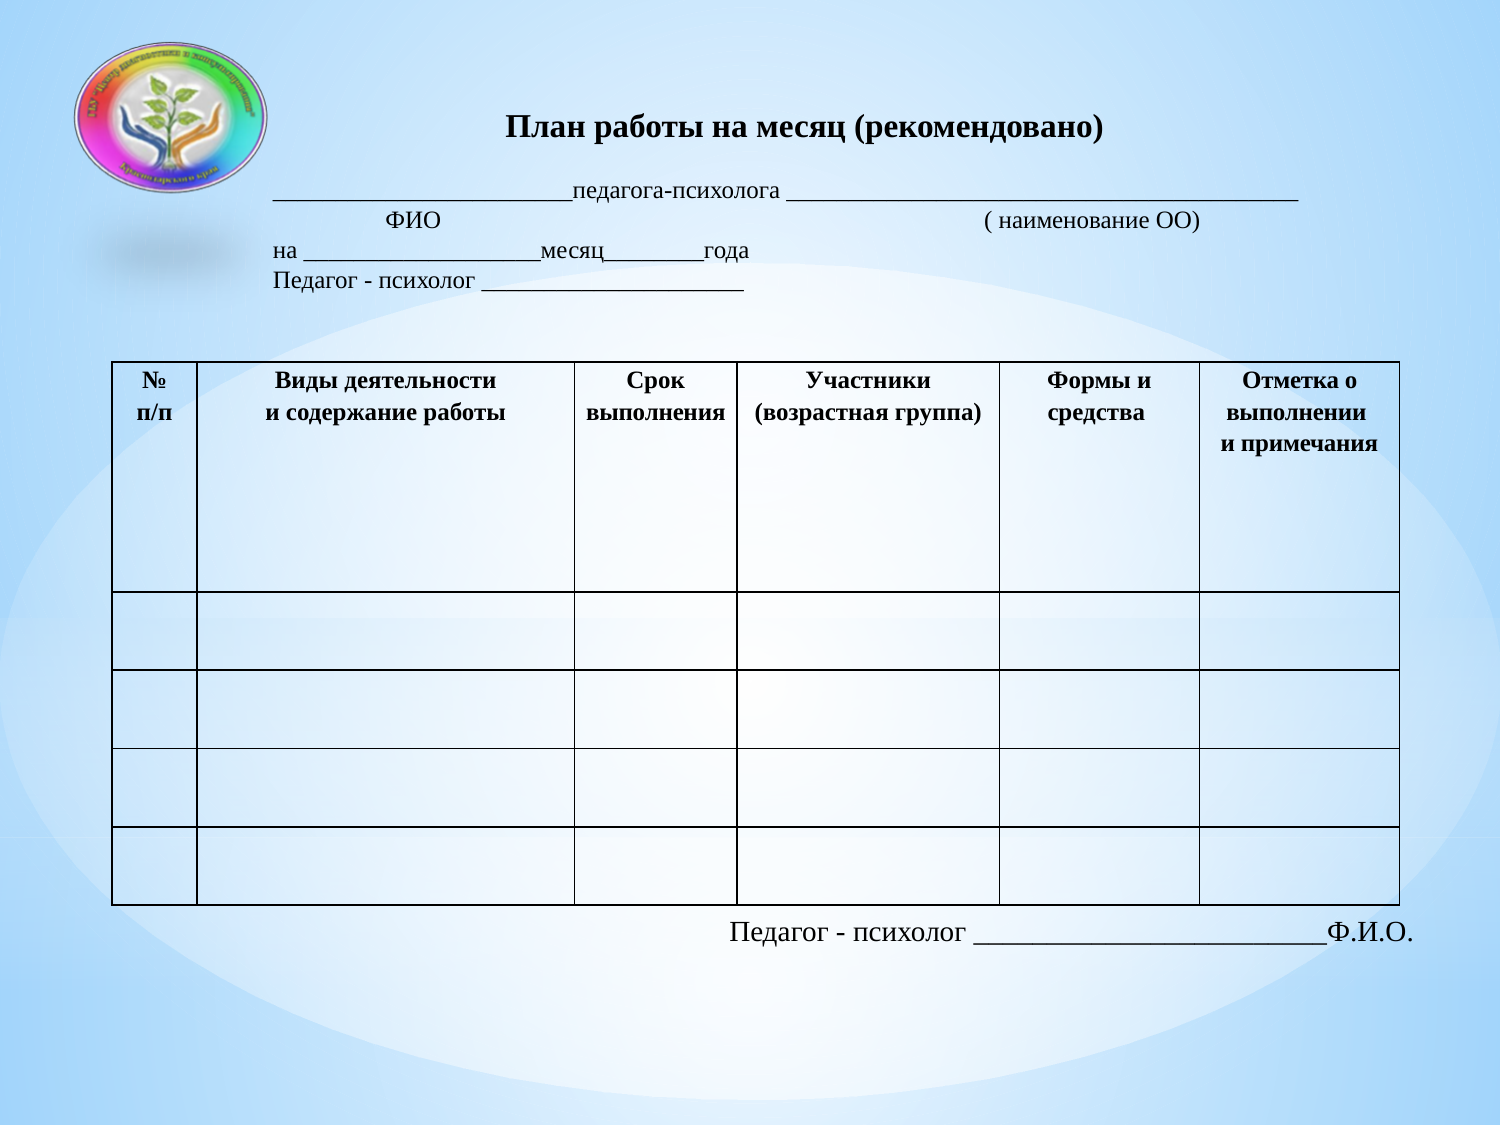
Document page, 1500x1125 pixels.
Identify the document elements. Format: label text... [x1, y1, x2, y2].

table_cell [738, 671, 999, 748]
table_cell [1000, 593, 1199, 669]
table_cell [198, 828, 574, 904]
text_box Педагог - психолог ________________________Ф.И.О. [714, 905, 1465, 955]
table_cell [1000, 749, 1199, 826]
table_header Формы и средства [1000, 363, 1199, 591]
table_cell [1200, 671, 1399, 748]
table_cell [1000, 671, 1199, 748]
table_cell [1200, 749, 1399, 826]
table_cell [575, 828, 736, 904]
table_cell [738, 749, 999, 826]
table_cell [198, 593, 574, 669]
table_header Виды деятельности и содержание работы [198, 363, 574, 591]
table_cell [738, 593, 999, 669]
table_cell [575, 749, 736, 826]
table_cell [113, 593, 196, 669]
table_header № п/п [113, 363, 196, 591]
table_cell [113, 749, 196, 826]
table_header Участники (возрастная группа) [738, 363, 999, 591]
table_cell [1200, 828, 1399, 904]
table_cell [1000, 828, 1199, 904]
picture [29, 39, 313, 333]
text_box План работы на месяц (рекомендовано) ________________________педагога-психолога _________________________________________ ФИО ( наименование ОО) на ___________________месяц________года Педагог - психолог _____________________ [317, 96, 1353, 302]
table_cell [1200, 593, 1399, 669]
table_cell [575, 671, 736, 748]
table_cell [113, 671, 196, 748]
table_cell [198, 671, 574, 748]
table_header Срок выполнения [575, 363, 736, 591]
table_cell [113, 828, 196, 904]
table_cell [575, 593, 736, 669]
table_cell [738, 828, 999, 904]
table_cell [198, 749, 574, 826]
table_header Отметка о выполнении и примечания [1200, 363, 1399, 591]
